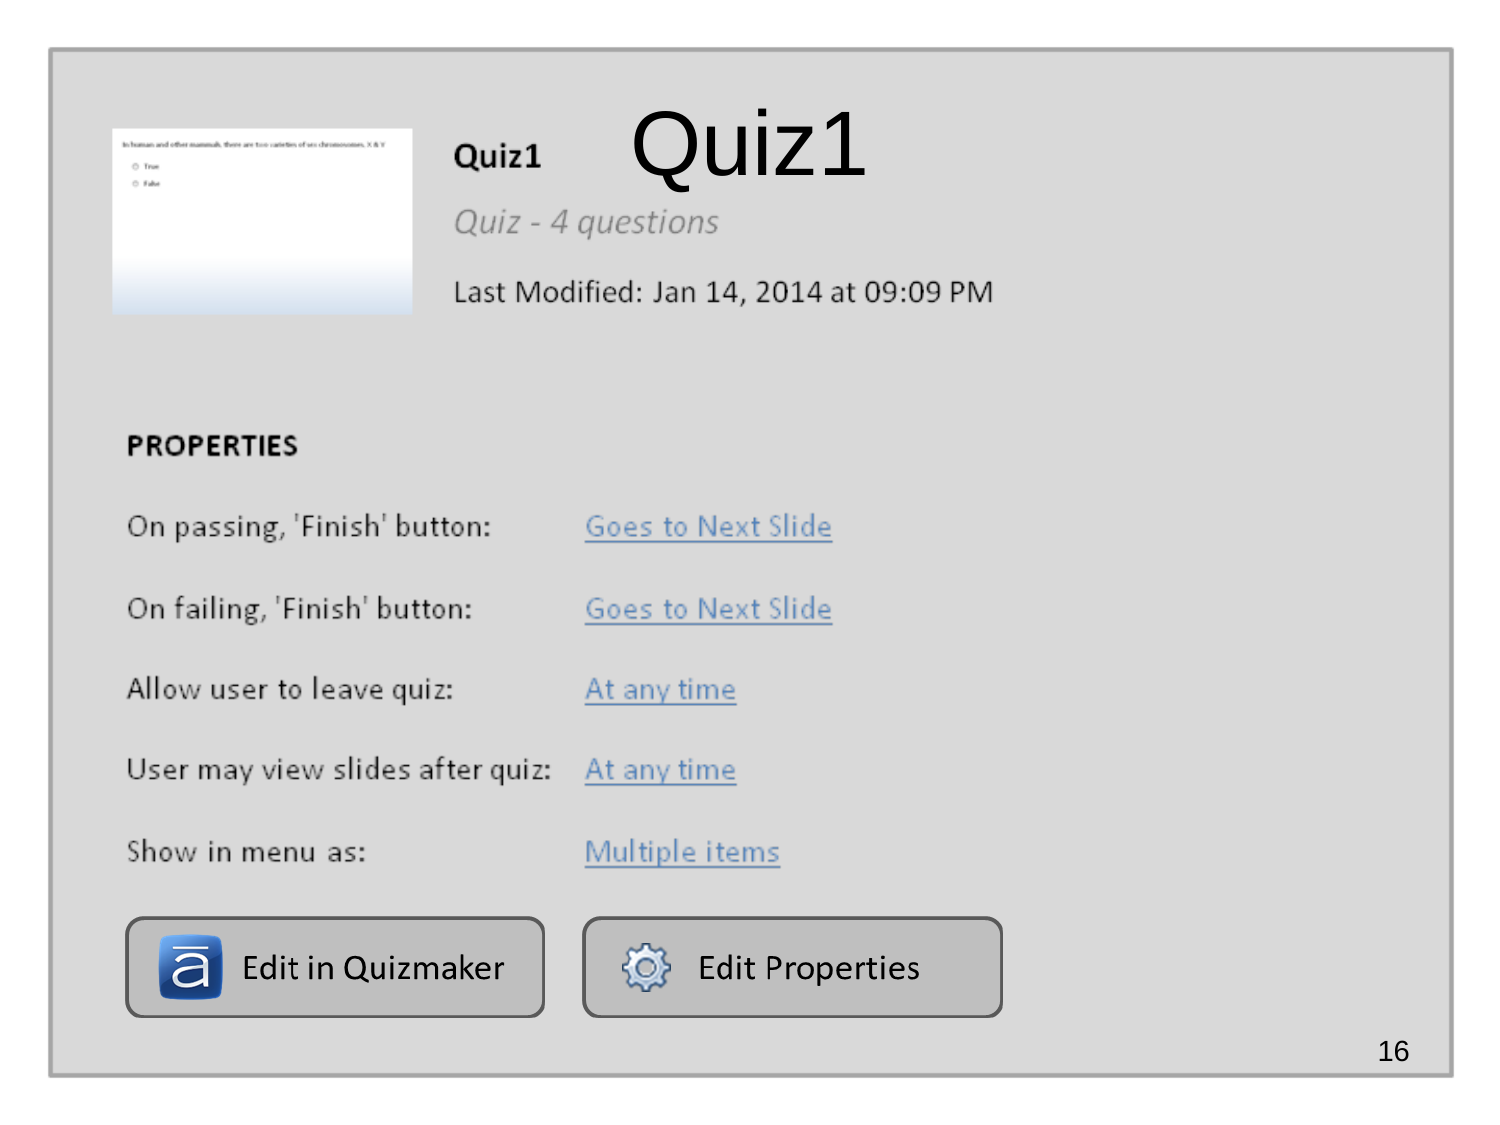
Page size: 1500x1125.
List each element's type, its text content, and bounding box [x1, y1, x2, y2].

title Quiz1 [75, 45, 1425, 233]
picture [0, 0, 1500, 1125]
slide_number 16 [1074, 1024, 1426, 1103]
